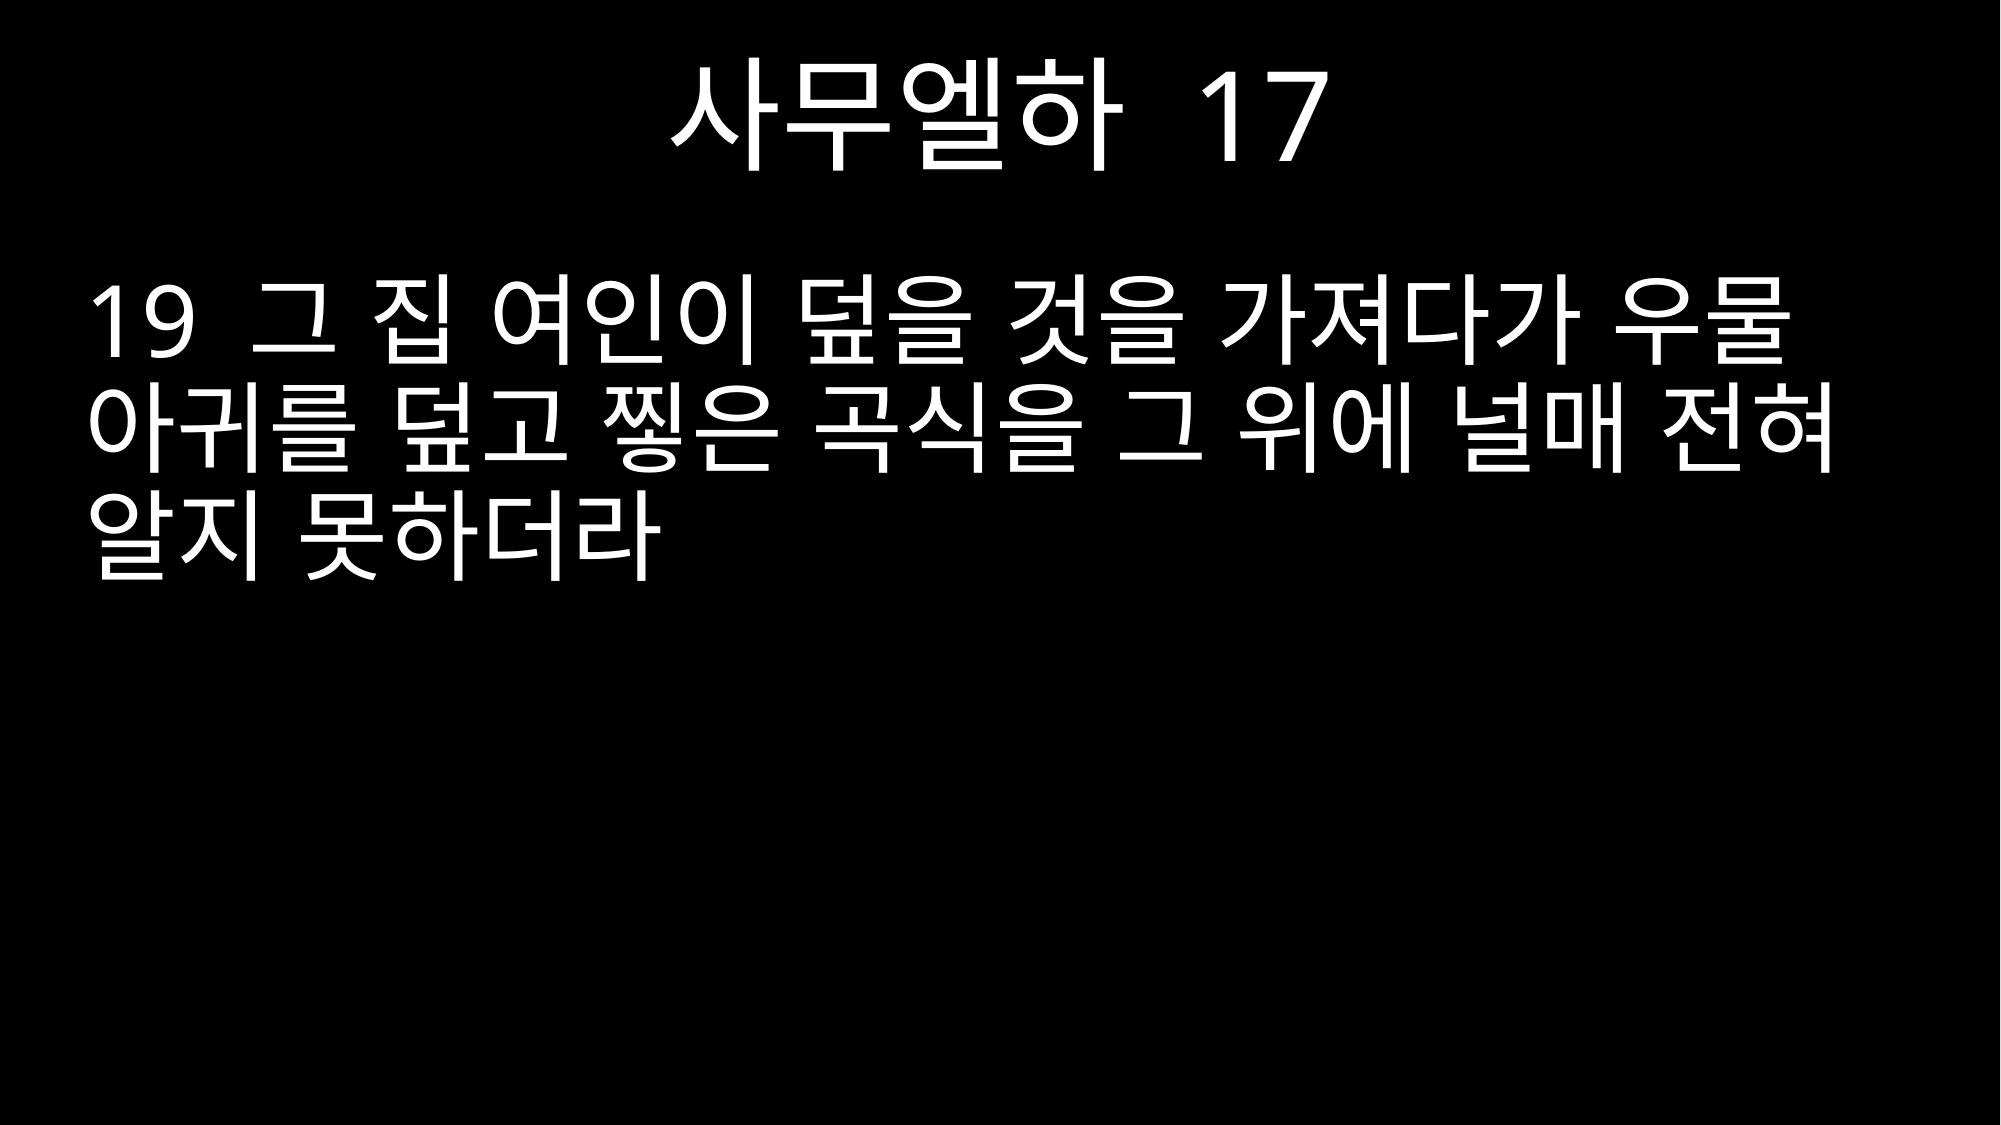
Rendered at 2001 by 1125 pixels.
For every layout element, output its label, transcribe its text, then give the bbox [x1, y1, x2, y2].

footer 사무엘하 17 [0, 32, 2000, 192]
list 19 그 집 여인이 덮을 것을 가져다가 우물 아귀를 덮고 찧은 곡식을 그 위에 널매 전혀 알지 못하더라 [69, 263, 1953, 423]
picture [0, 0, 2001, 1125]
